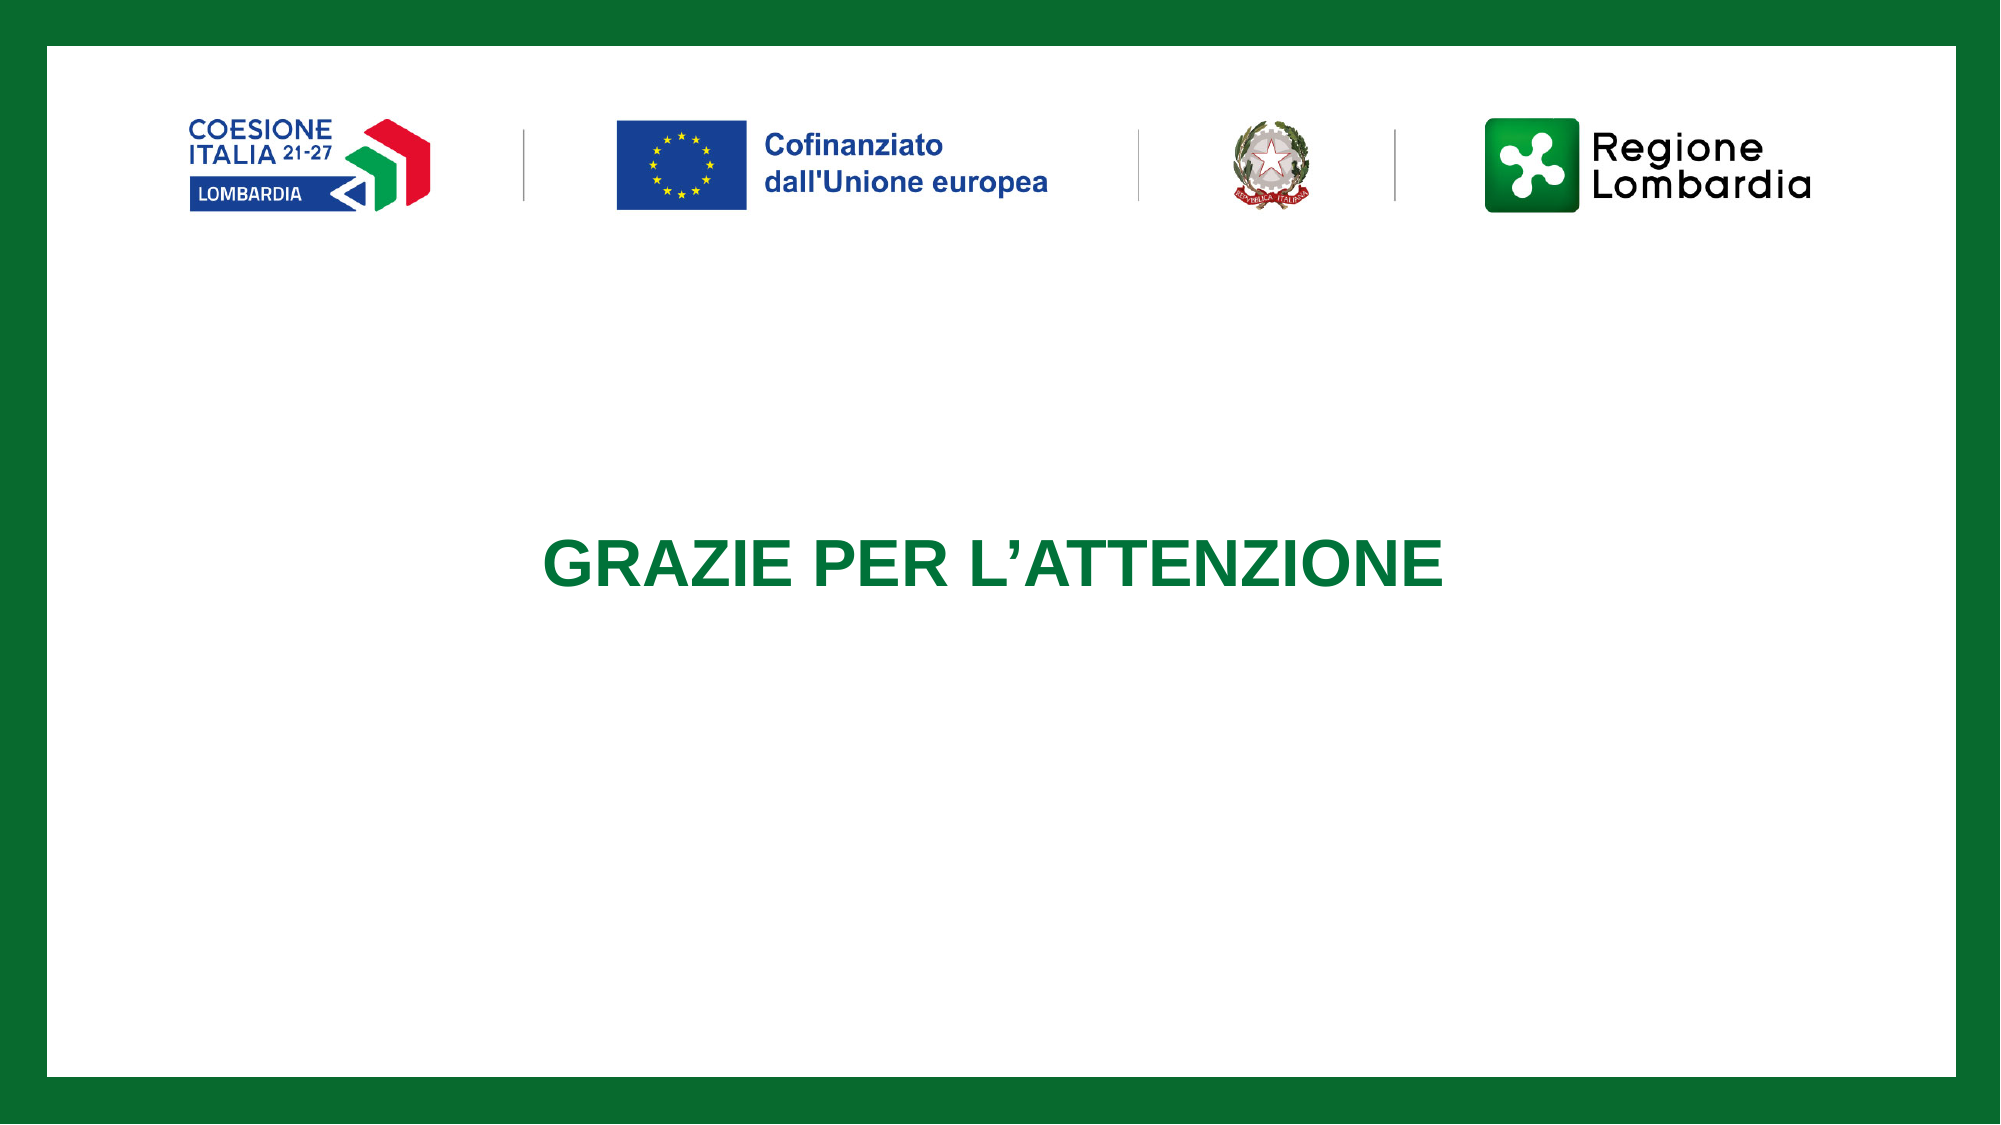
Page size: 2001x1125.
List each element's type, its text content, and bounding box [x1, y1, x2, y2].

picture [170, 97, 1830, 234]
text_box [23, 21, 1981, 1101]
title GRAZIE PER L’ATTENZIONE [527, 515, 1473, 608]
